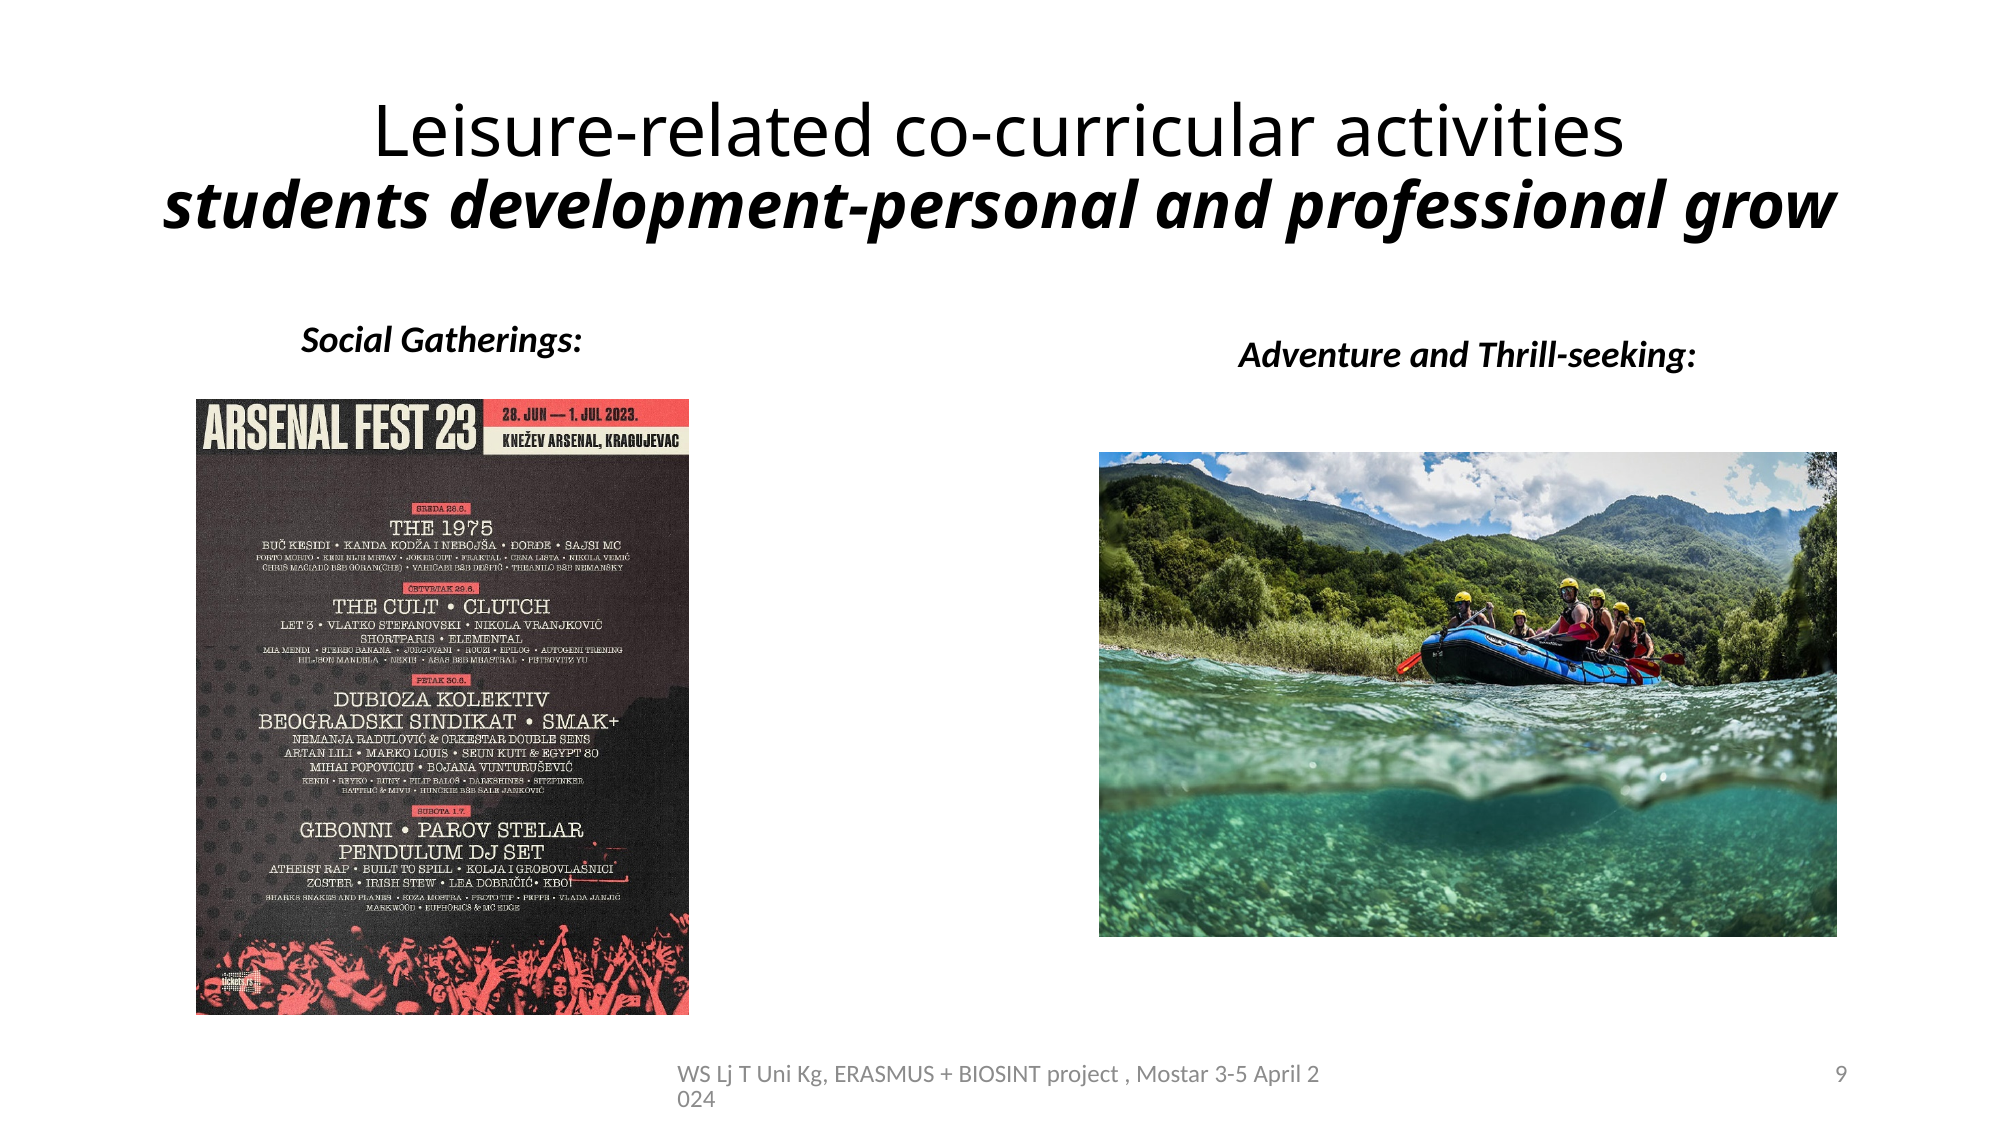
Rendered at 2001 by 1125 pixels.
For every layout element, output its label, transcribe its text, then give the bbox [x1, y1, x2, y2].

picture [1099, 452, 1838, 937]
text_box Social Gatherings: [286, 307, 598, 368]
slide_number 9 [1412, 1042, 1863, 1103]
picture [196, 399, 689, 1016]
title Leisure-related co-curricular activities students development-personal and professional grow [137, 59, 1863, 278]
text_box Adventure and Thrill-seeking: [1224, 322, 1713, 383]
footer WS Lj T Uni Kg, ERASMUS + BIOSINT project , Mostar 3-5 April 2024 [662, 1042, 1338, 1103]
